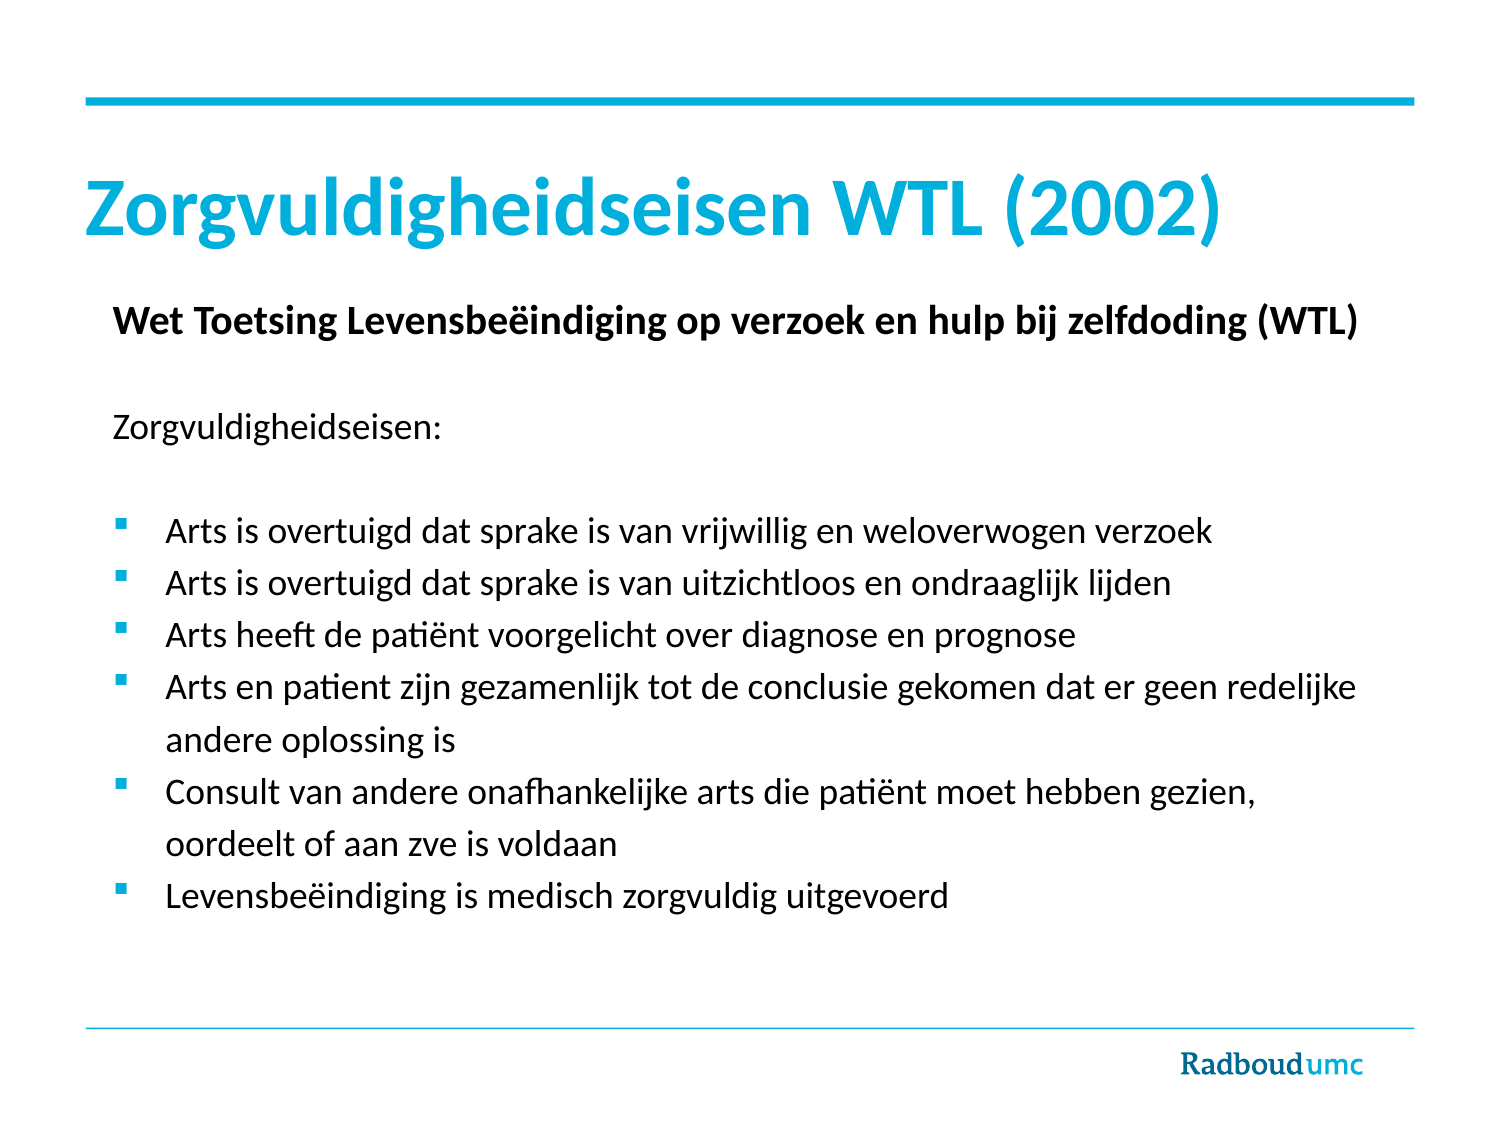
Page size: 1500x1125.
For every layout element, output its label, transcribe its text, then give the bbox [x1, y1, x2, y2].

title Zorgvuldigheidseisen WTL (2002) [85, 164, 1415, 253]
list Wet Toetsing Levensbeëindiging op verzoek en hulp bij zelfdoding (WTL) Zorgvuldigheidseisen: Arts is overtuigd dat sprake is van vrijwillig en weloverwogen verzoek Arts is overtuigd dat sprake is van uitzichtloos en ondraaglijk lijden Arts heeft de patiënt voorgelicht over diagnose en prognose Arts en patient zijn gezamenlijk tot de conclusie gekomen dat er geen redelijke andere oplossing is Consult van andere onafhankelijke arts die patiënt moet hebben gezien, oordeelt of aan zve is voldaan Levensbeëindiging is medisch zorgvuldig uitgevoerd [112, 290, 1388, 1024]
